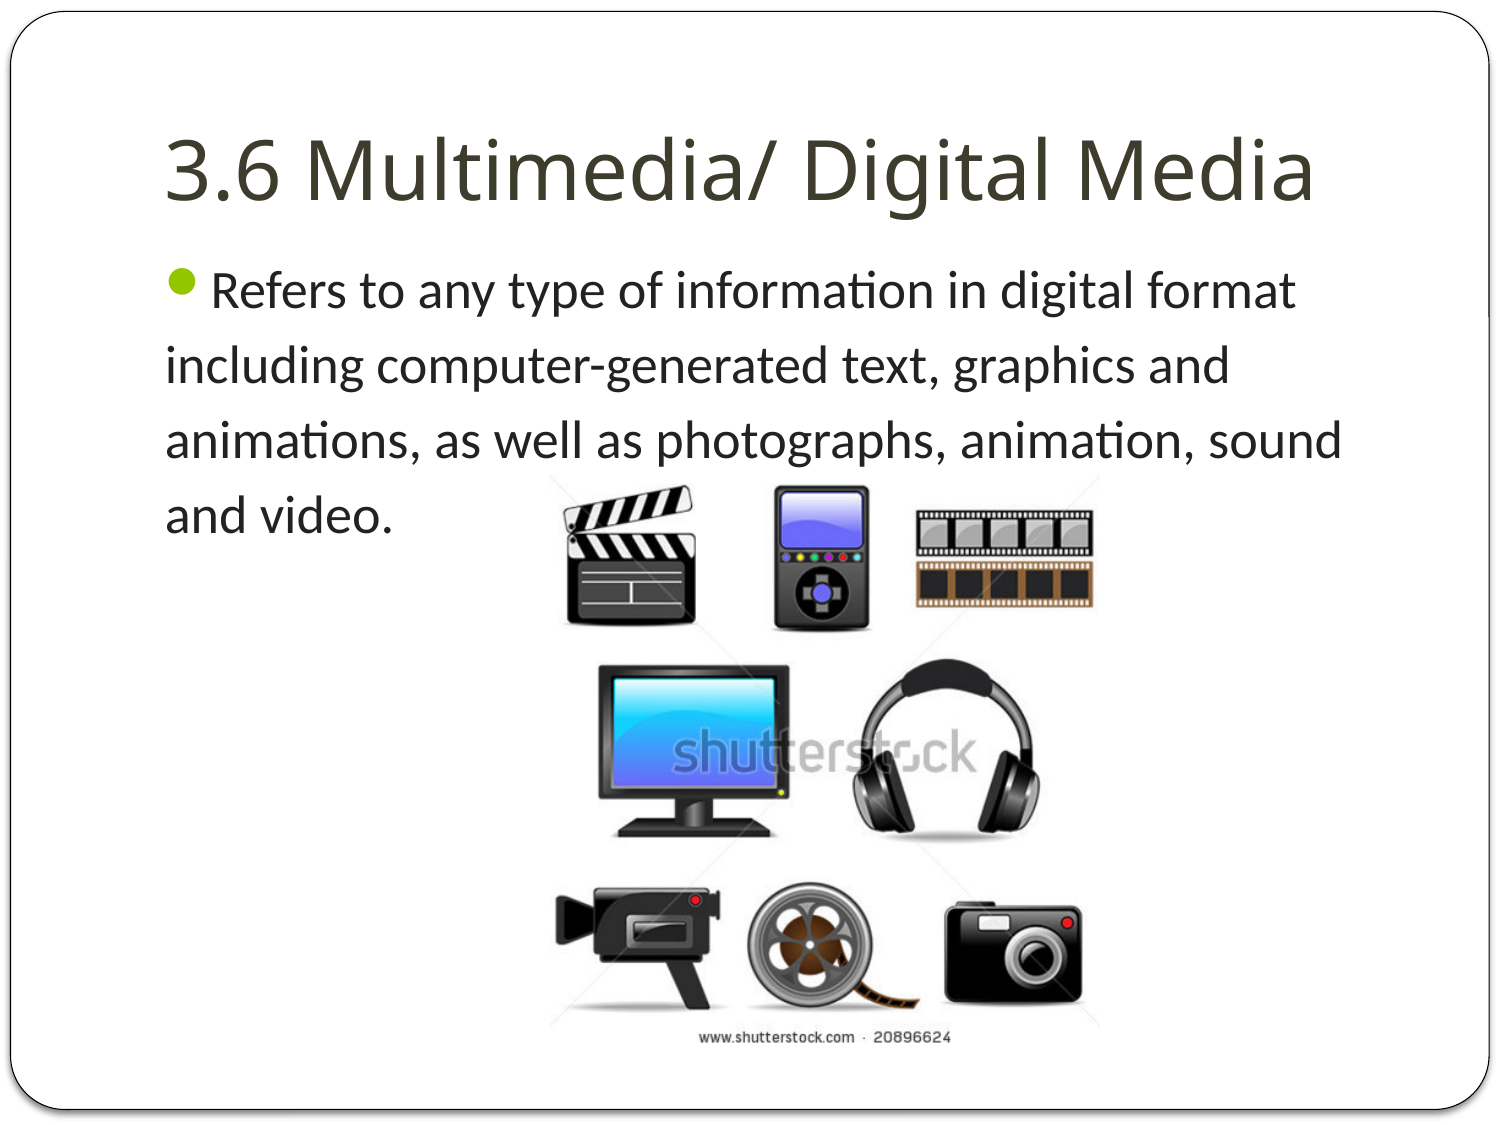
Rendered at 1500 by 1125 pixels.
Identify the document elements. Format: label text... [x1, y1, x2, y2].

list Refers to any type of information in digital format including computer-generated text, graphics and animations, as well as photographs, animation, sound and video. [150, 237, 1425, 988]
picture [549, 474, 1101, 1050]
title 3.6 Multimedia/ Digital Media [150, 45, 1425, 233]
